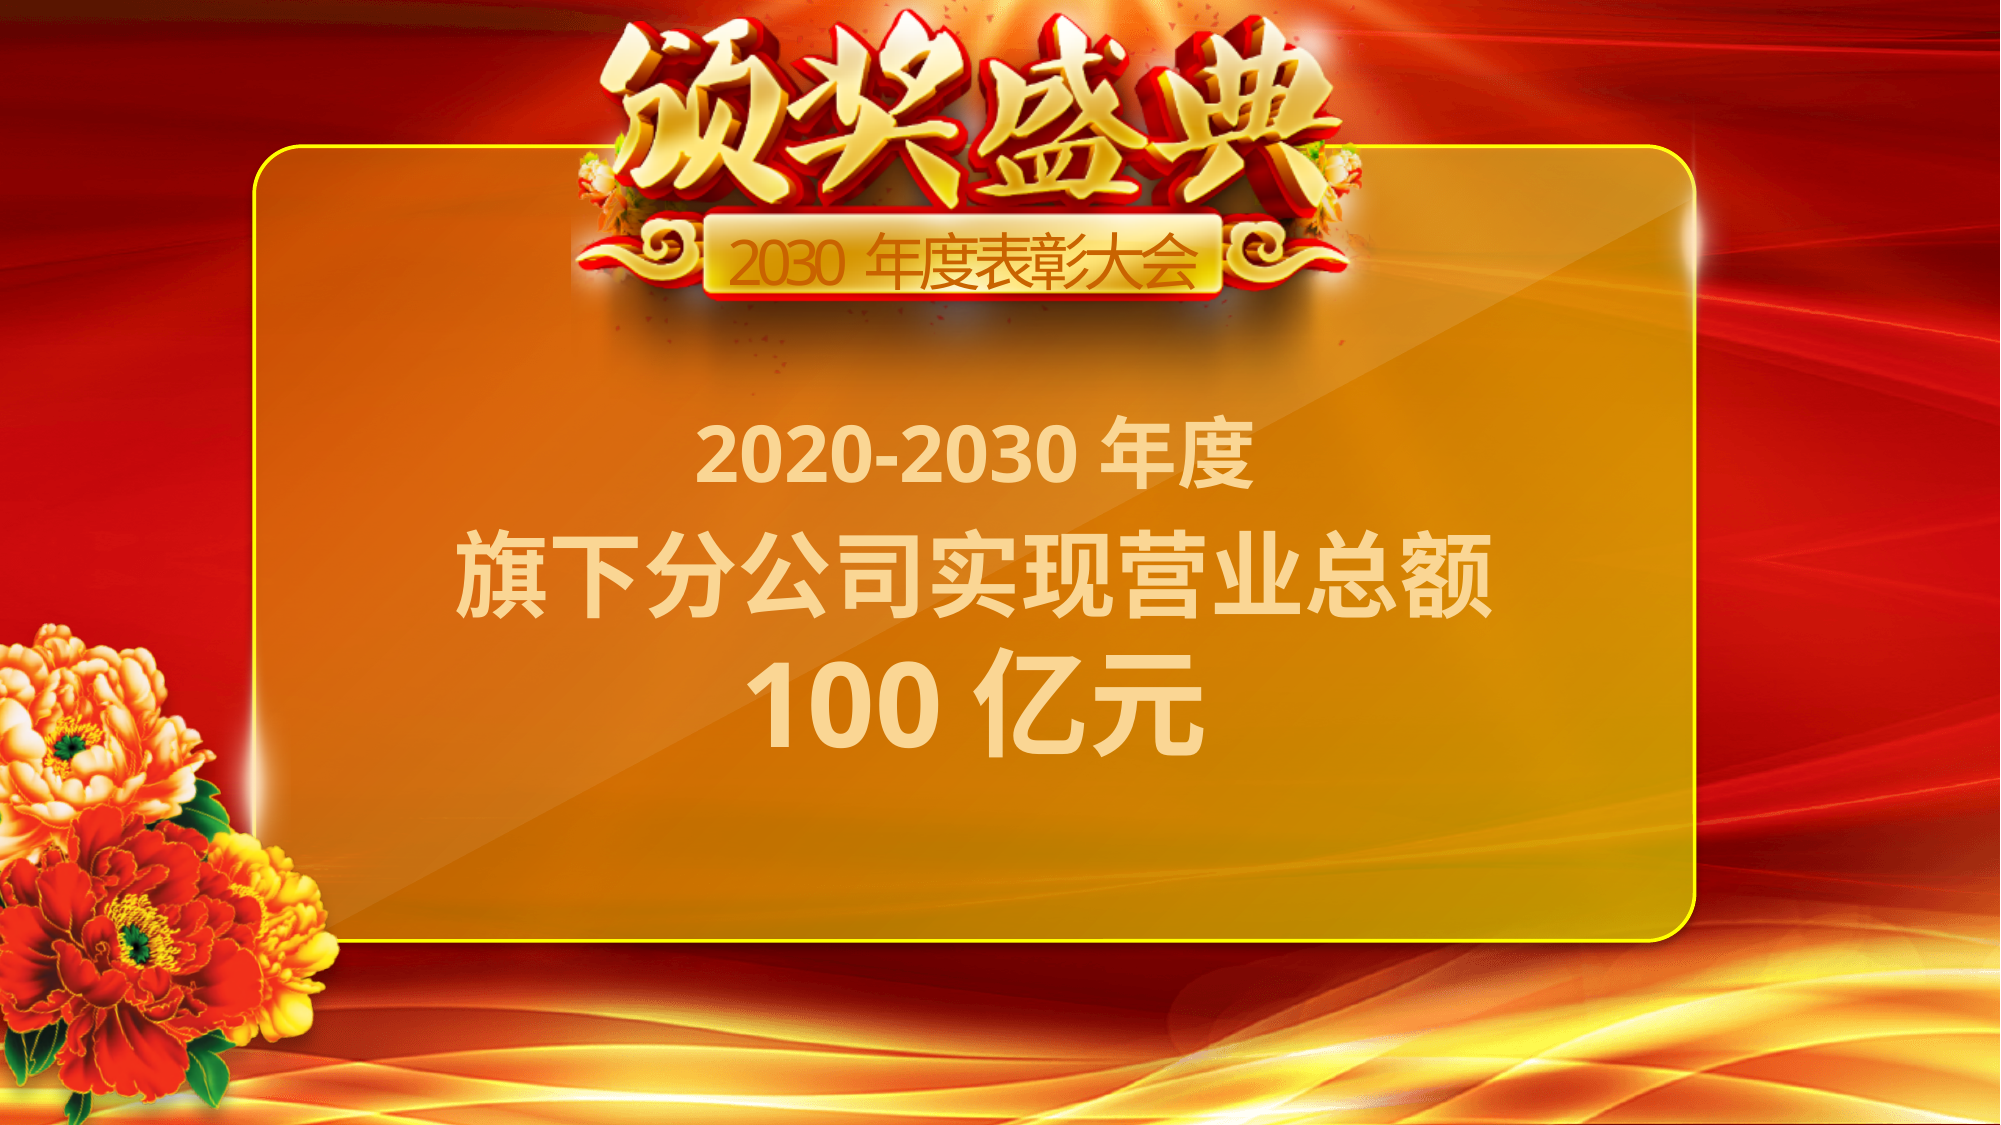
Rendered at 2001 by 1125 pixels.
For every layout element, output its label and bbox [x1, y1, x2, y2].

picture [0, 0, 2000, 1125]
text_box [254, 146, 1697, 943]
text_box [571, 0, 1380, 463]
